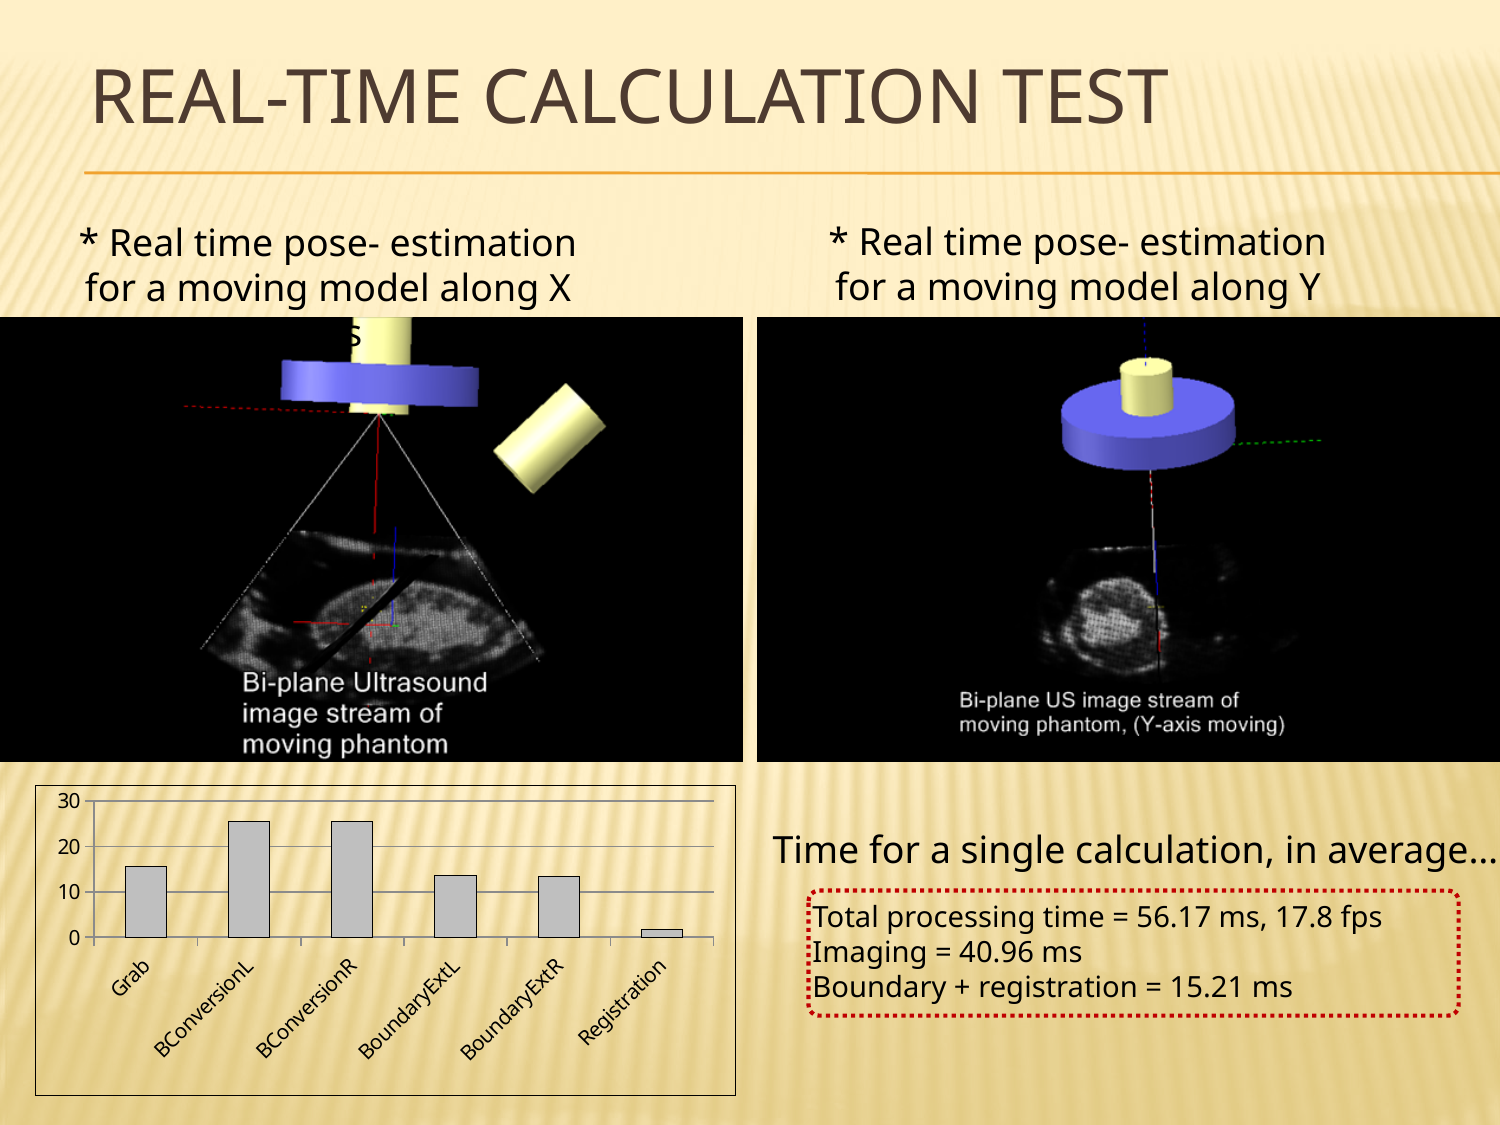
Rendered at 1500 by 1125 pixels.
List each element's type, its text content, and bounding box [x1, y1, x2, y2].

text_box * Real time pose- estimation for a moving model along Y axis [785, 210, 1371, 314]
title Real-time calculation test [75, 0, 1425, 188]
text_box * Real time pose- estimation for a moving model along X axis [46, 211, 610, 314]
text_box Total processing time = 56.17 ms, 17.8 fps Imaging = 40.96 ms Boundary + registration = 15.21 ms [797, 890, 1406, 1011]
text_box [755, 316, 1500, 763]
text_box [808, 888, 1461, 1018]
chart [34, 784, 736, 1096]
text_box Time for a single calculation, in average… [757, 818, 1500, 878]
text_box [0, 316, 745, 763]
